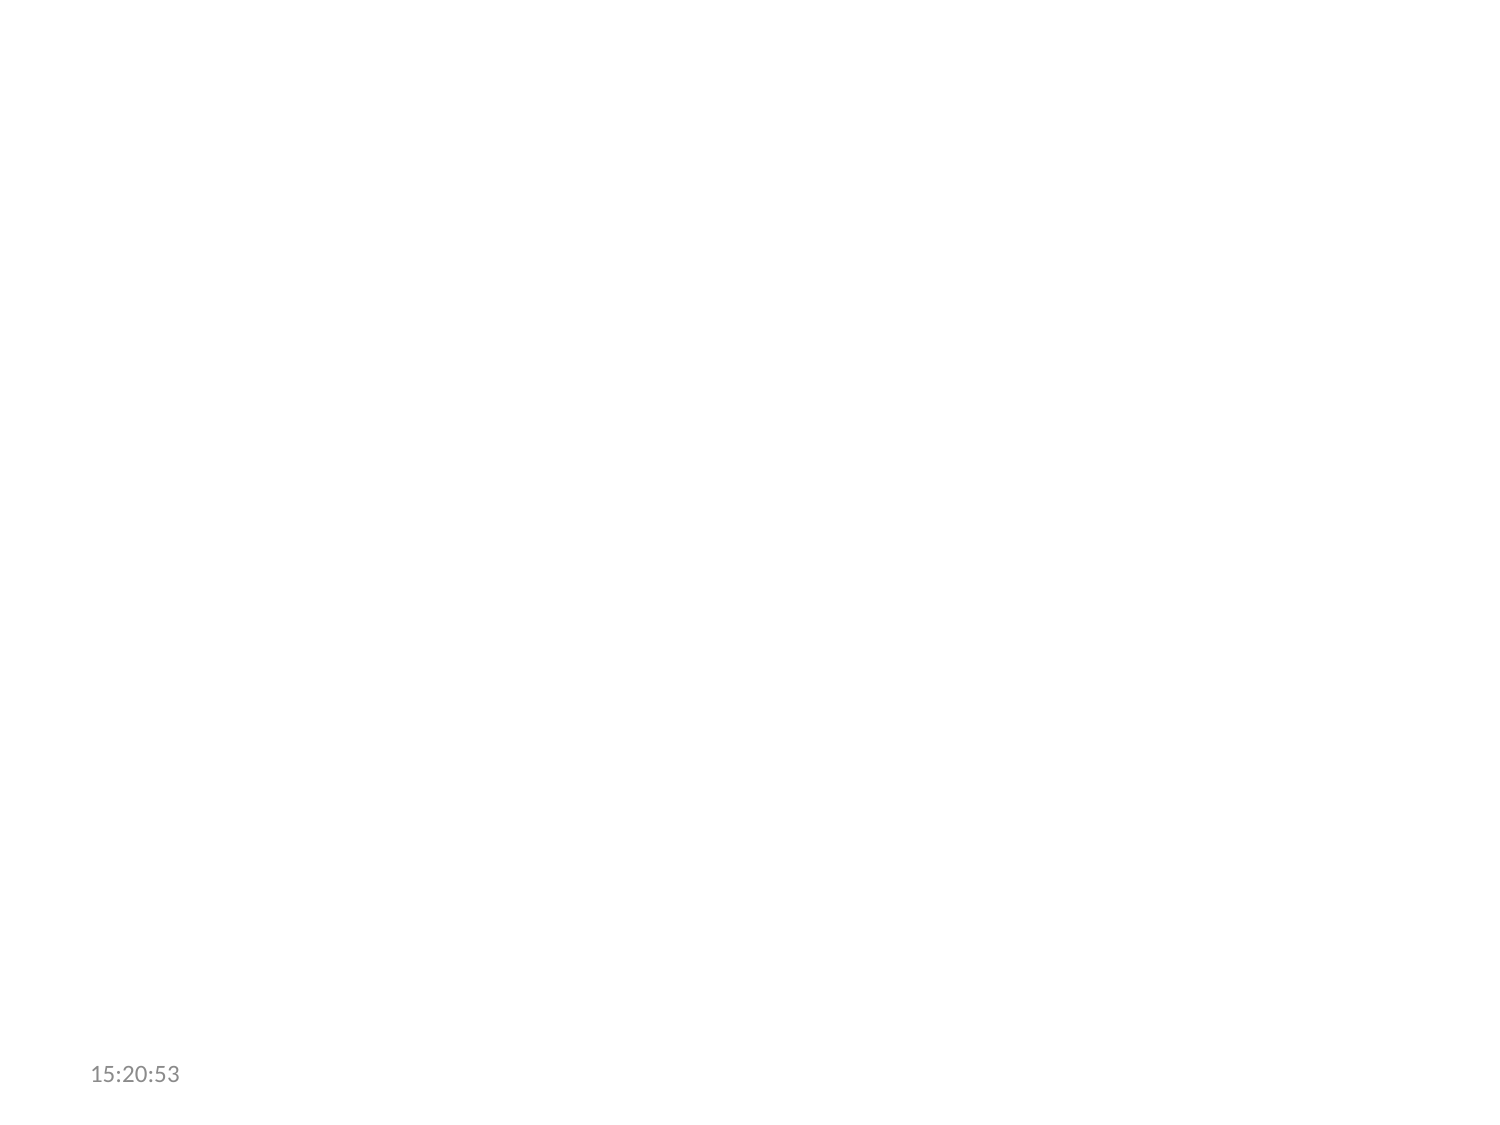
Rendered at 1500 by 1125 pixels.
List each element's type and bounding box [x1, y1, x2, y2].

slide_number [75, 1042, 425, 1103]
